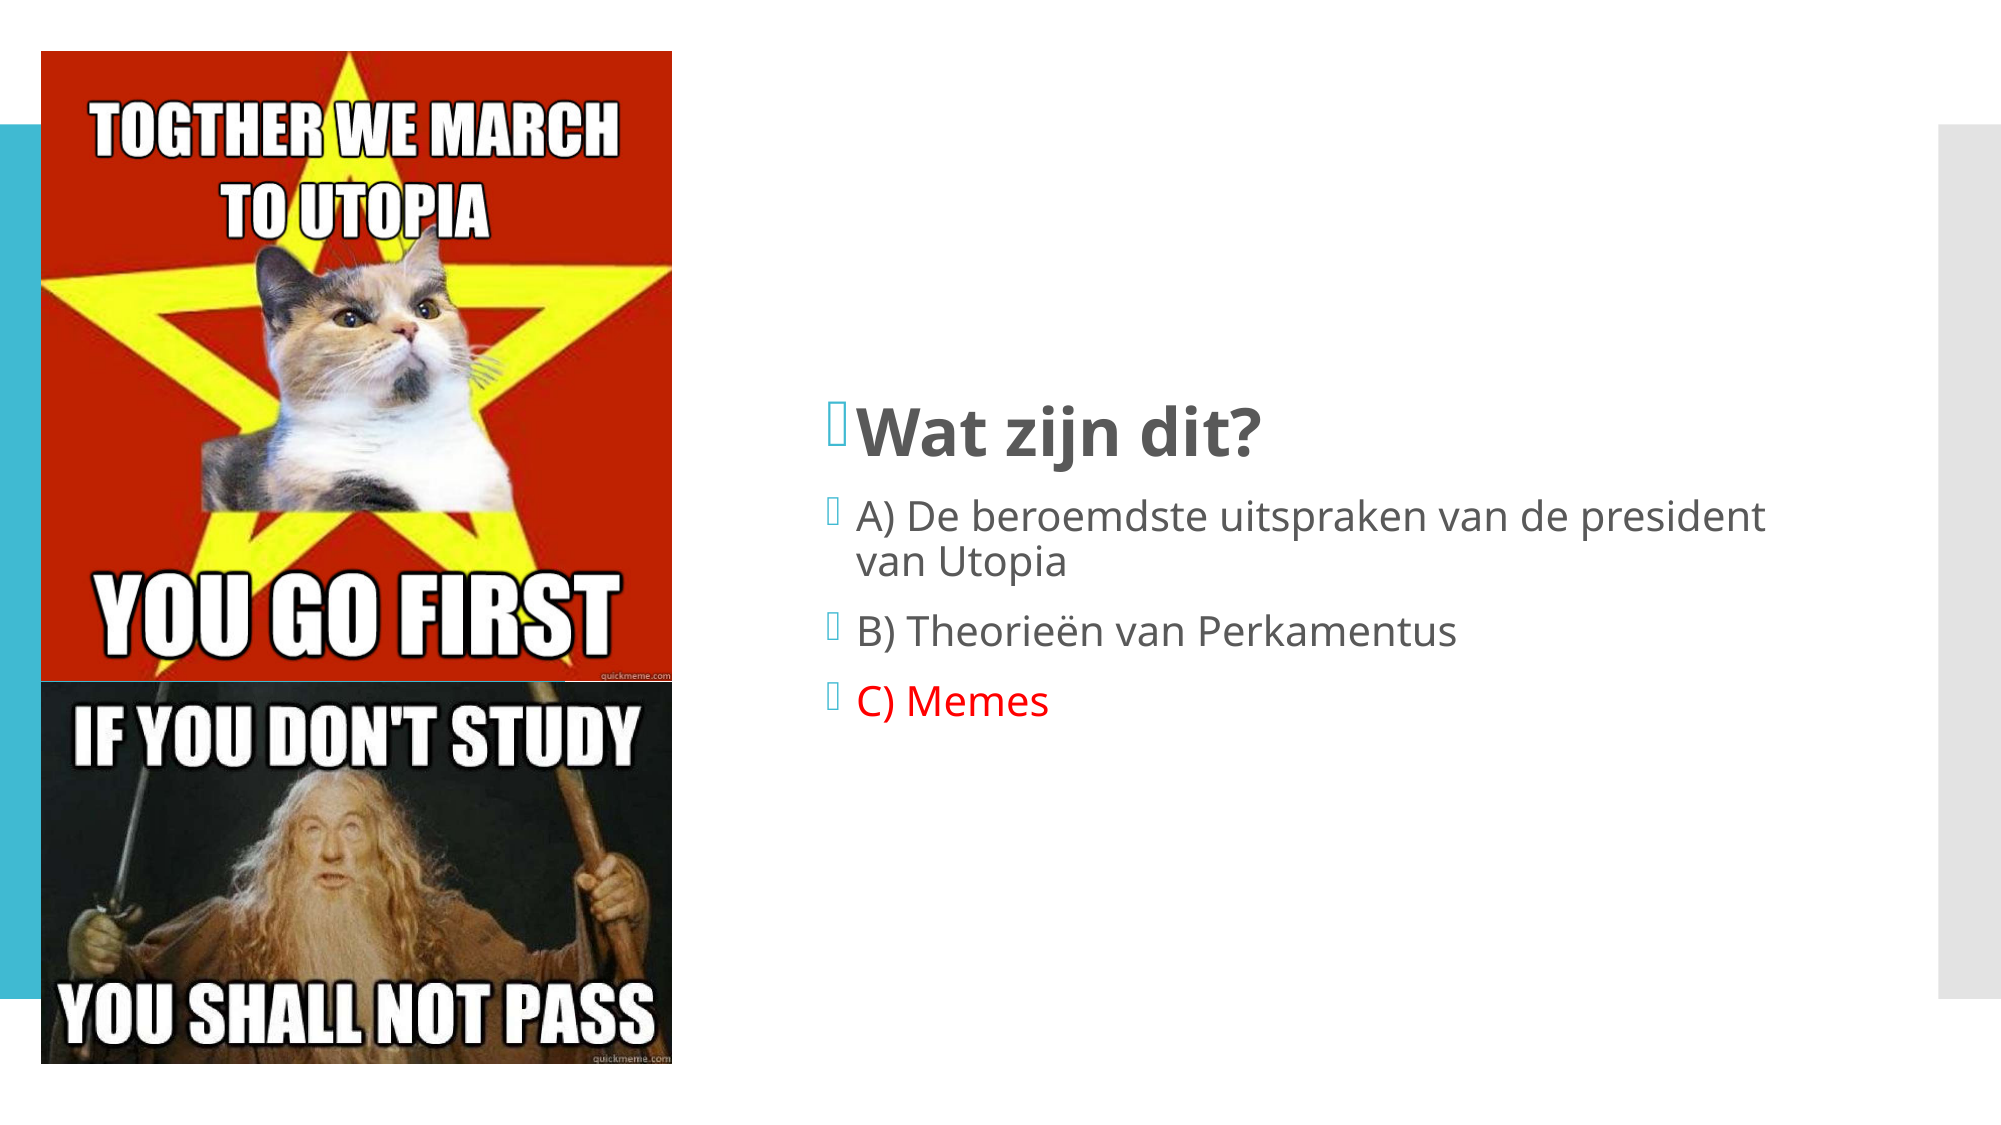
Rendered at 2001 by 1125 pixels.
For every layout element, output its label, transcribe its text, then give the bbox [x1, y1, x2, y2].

list Wat zijn dit? A) De beroemdste uitspraken van de president van Utopia B) Theorieën van Perkamentus C) Memes [810, 142, 1835, 983]
picture [41, 682, 672, 1065]
picture [41, 50, 672, 681]
